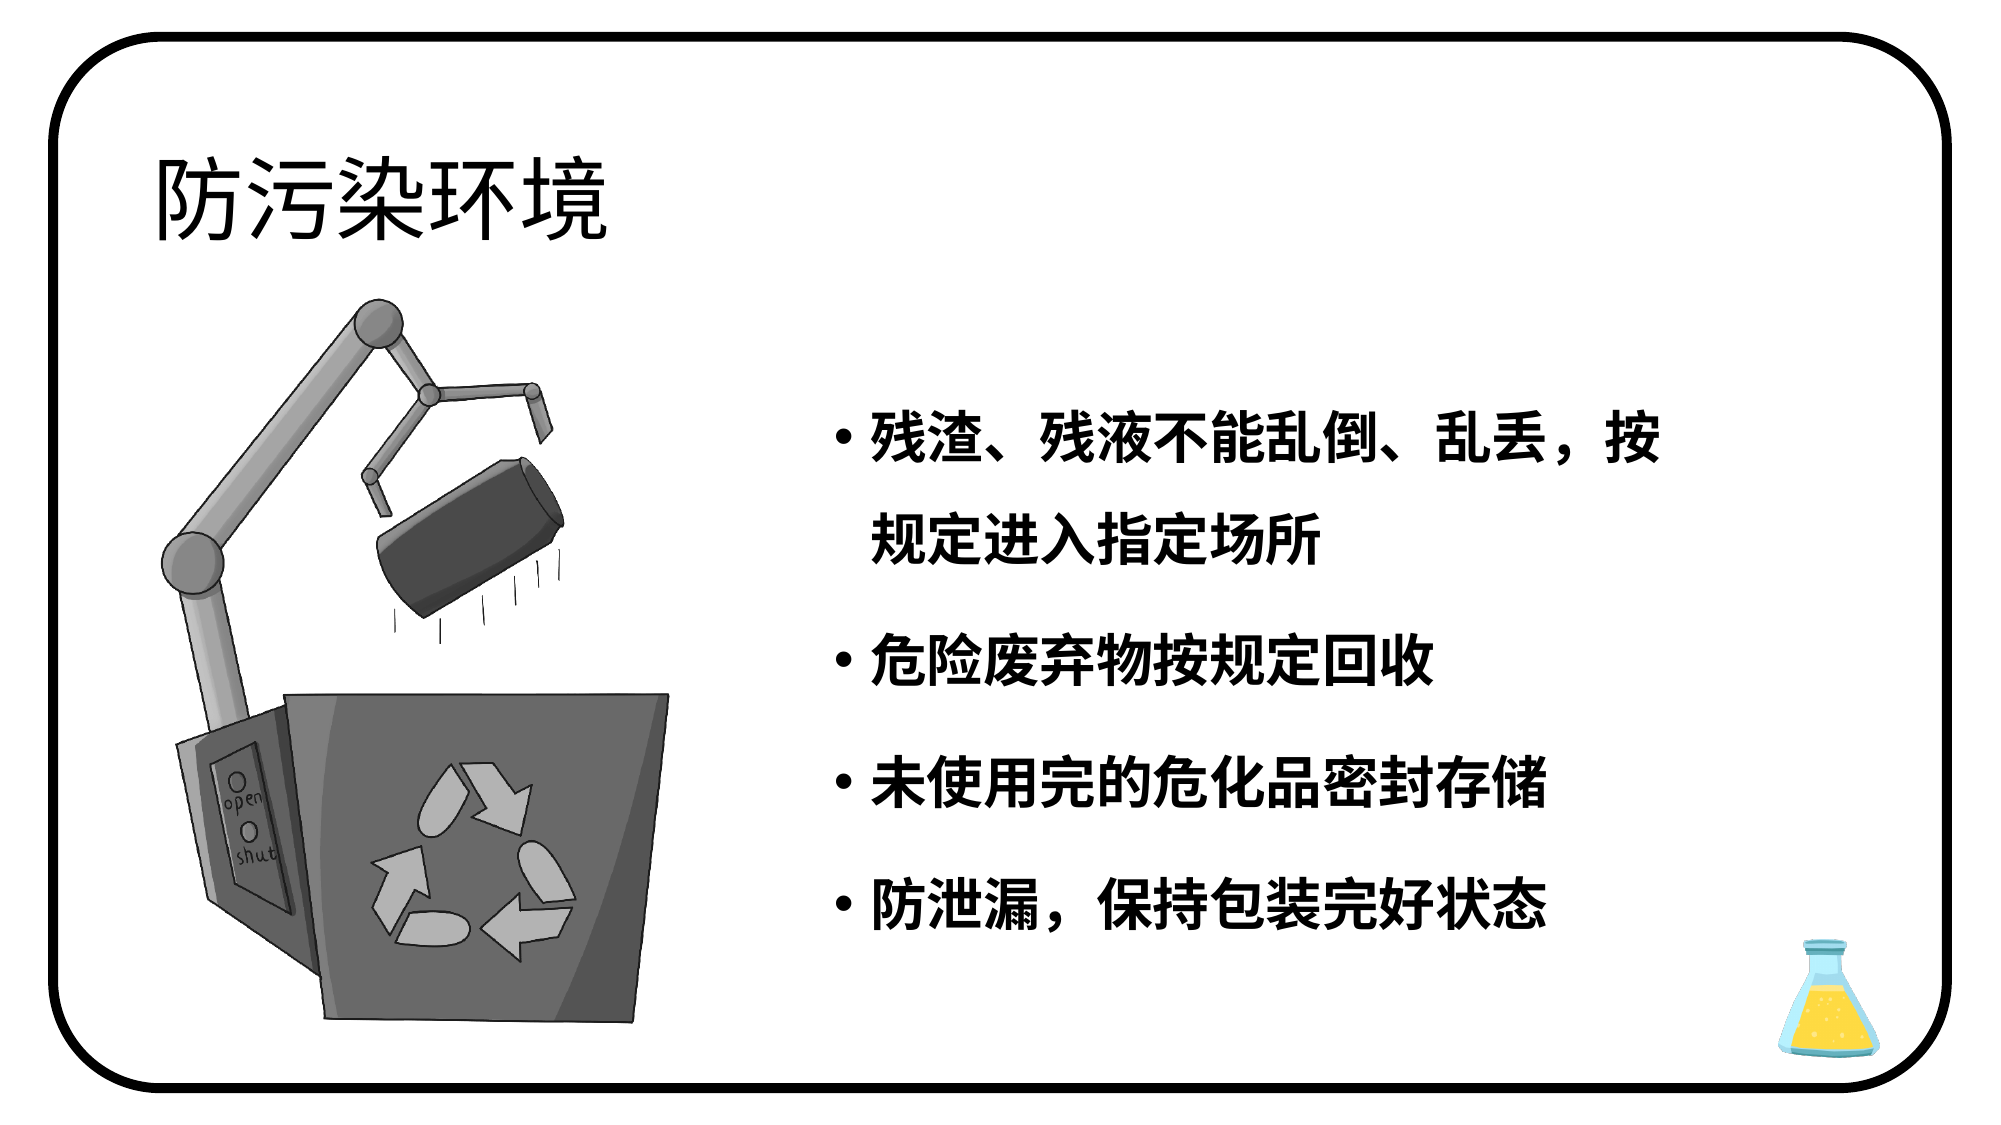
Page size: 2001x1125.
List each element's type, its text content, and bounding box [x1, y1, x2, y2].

picture [0, 257, 967, 1083]
title 防污染环境 [137, 95, 1863, 313]
list 残渣、残液不能乱倒、乱丢，按规定进入指定场所 危险废弃物按规定回收 未使用完的危化品密封存储 防泄漏，保持包装完好状态 [967, 360, 1719, 945]
picture [1778, 939, 1880, 1058]
